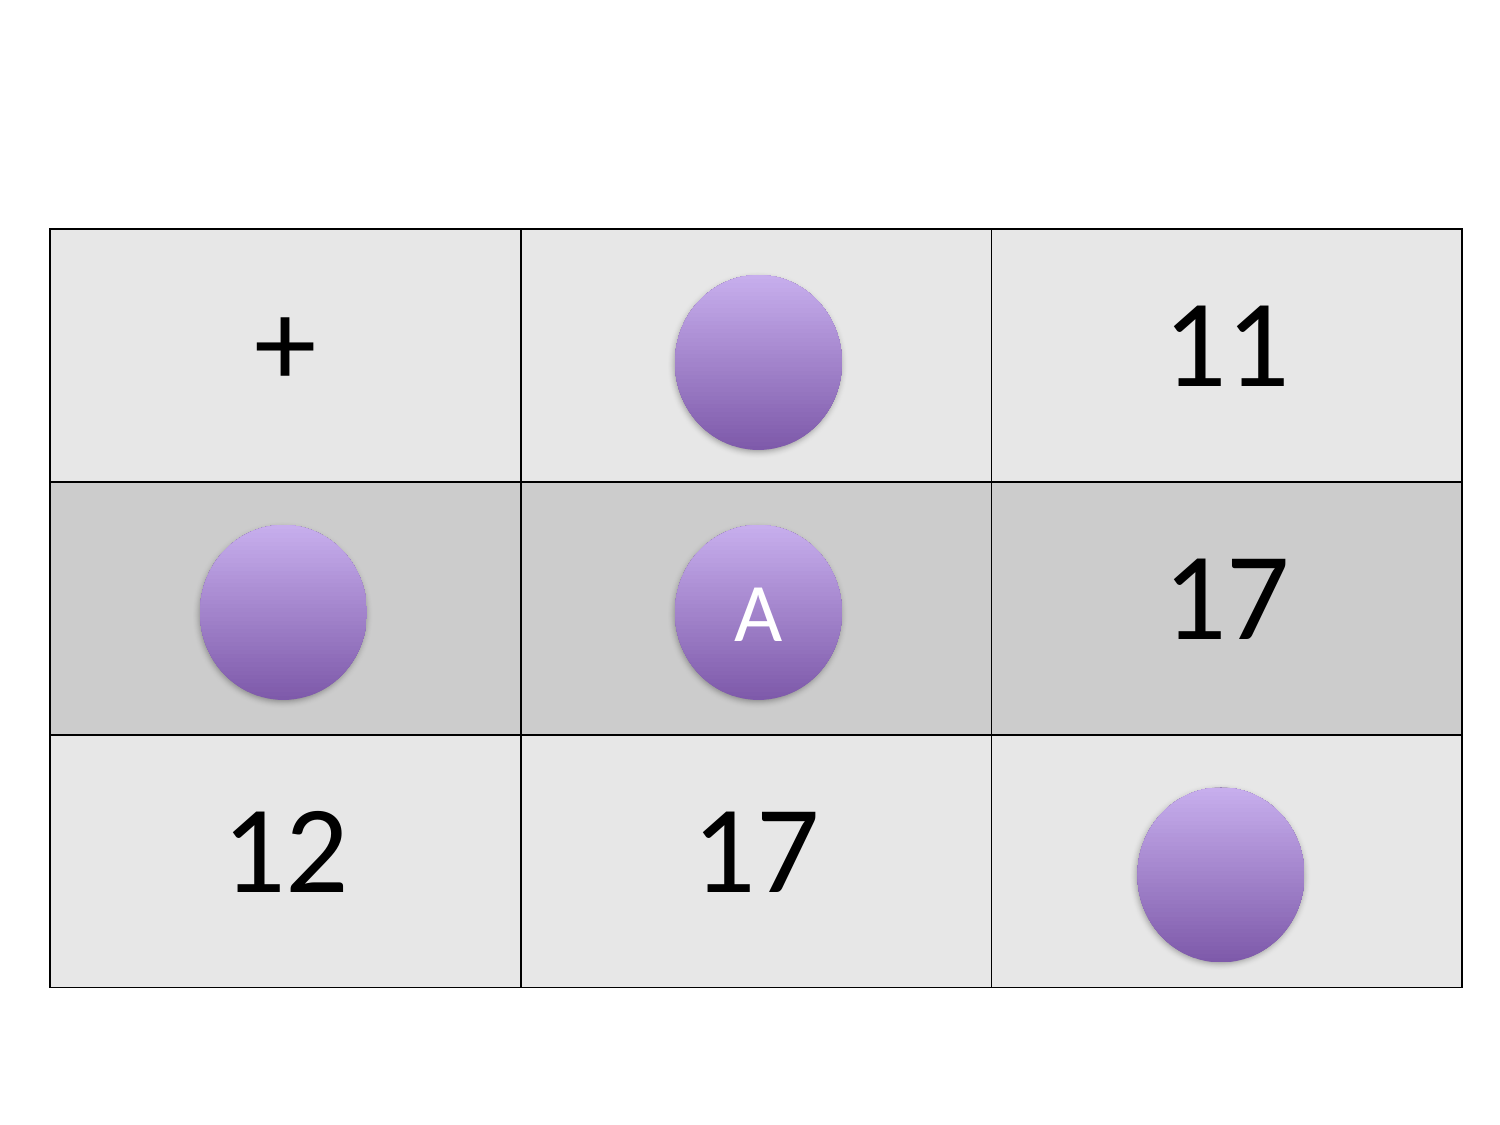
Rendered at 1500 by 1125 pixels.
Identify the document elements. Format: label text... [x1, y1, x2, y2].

table_cell 11 [522, 483, 991, 734]
table_header 5 [522, 230, 991, 481]
table_cell 23 [992, 736, 1461, 987]
text_box [1137, 787, 1305, 963]
table_header 11 [992, 230, 1461, 481]
table_cell 17 [522, 736, 991, 987]
text_box [199, 524, 367, 700]
table_cell 6 [51, 483, 520, 734]
text_box A [674, 524, 842, 700]
table_cell 17 [992, 483, 1461, 734]
text_box [674, 275, 842, 451]
table_header + [51, 230, 520, 481]
table_cell 12 [51, 736, 520, 987]
